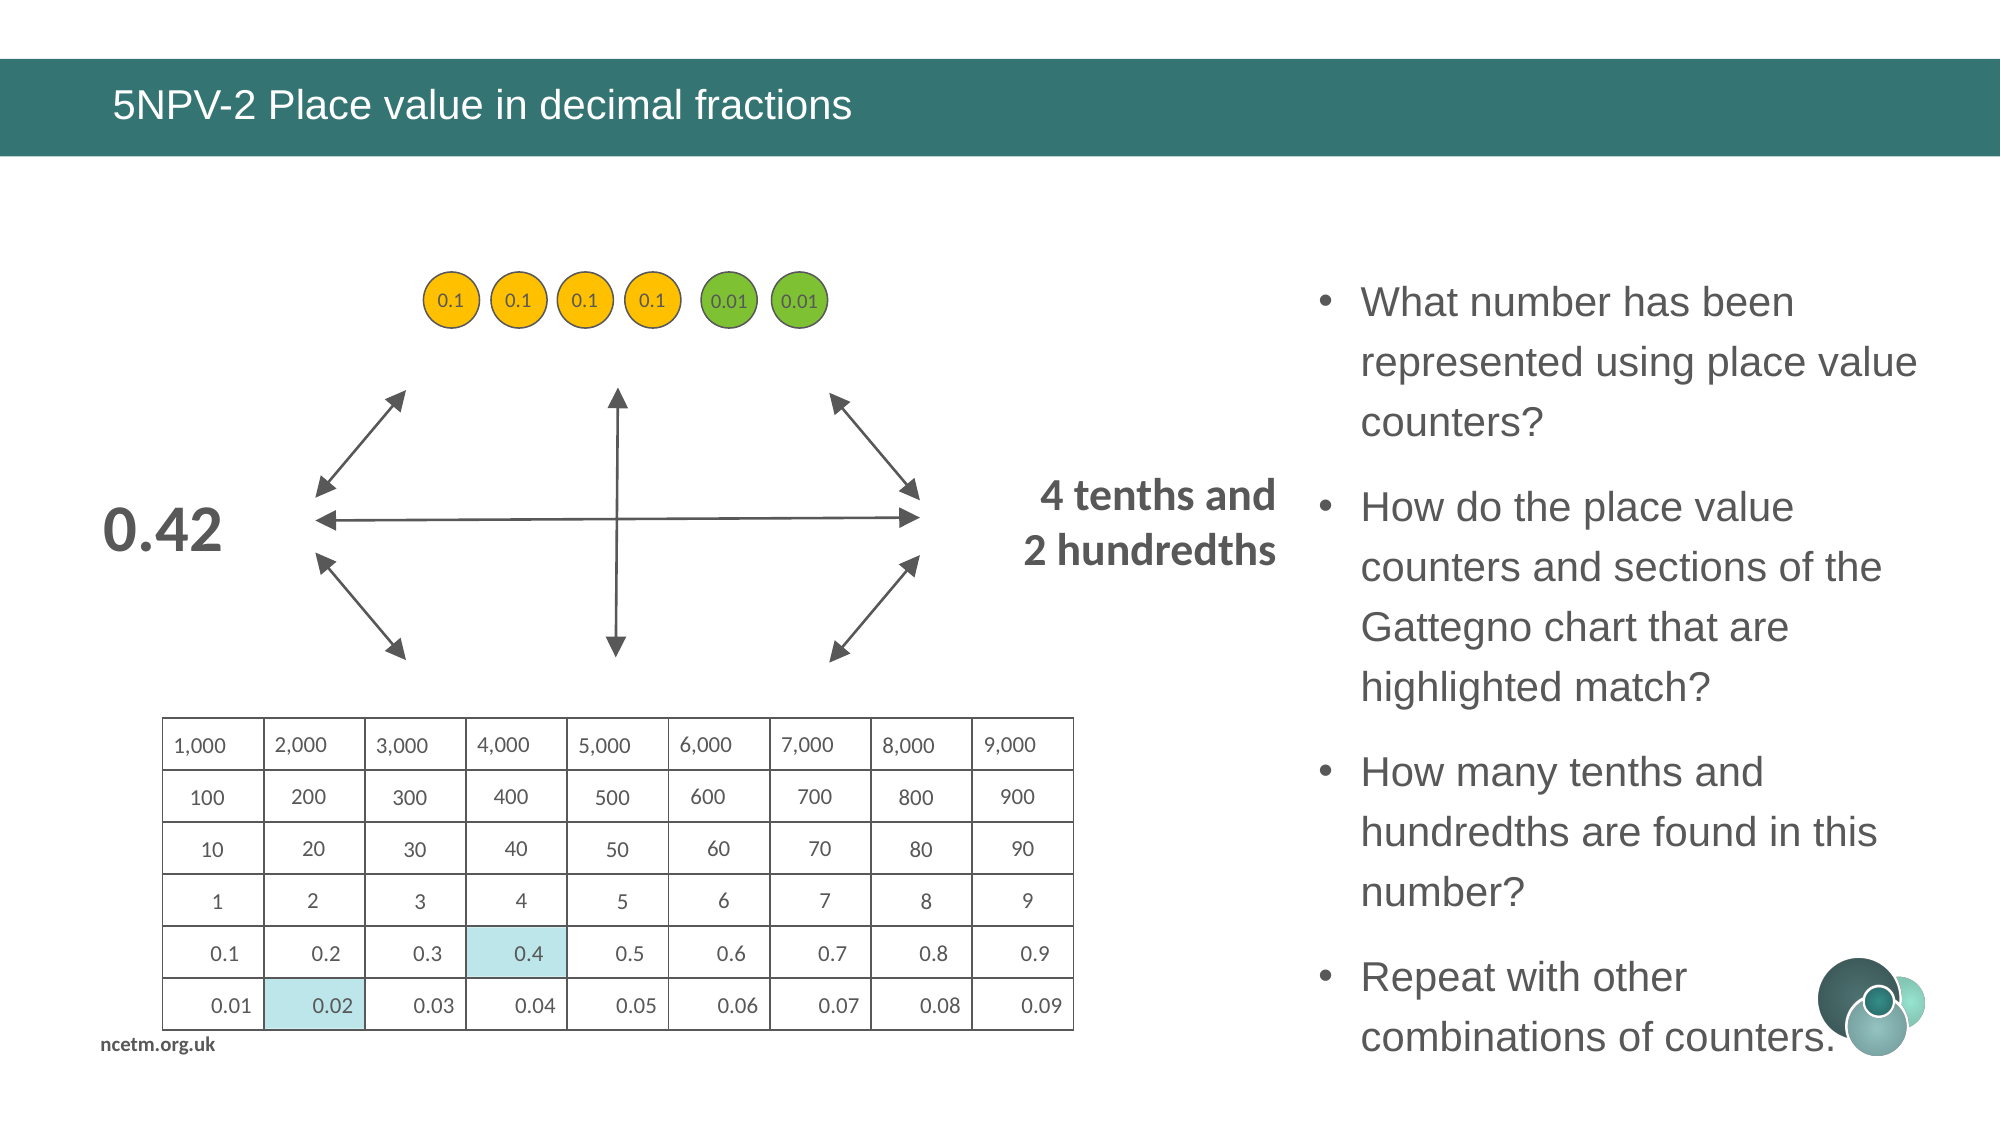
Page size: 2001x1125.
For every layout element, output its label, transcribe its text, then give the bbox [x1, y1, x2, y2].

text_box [618, 517, 920, 521]
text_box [155, 722, 1083, 1026]
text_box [315, 390, 407, 498]
text_box 0.42 [89, 477, 238, 573]
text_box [315, 552, 407, 661]
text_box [829, 392, 920, 501]
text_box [829, 555, 920, 663]
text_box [416, 271, 835, 329]
text_box What number has been represented using place value counters? How do the place value counters and sections of the Gattegno chart that are highlighted match? How many tenths and hundredths are found in this number? Repeat with other combinations of counters. [1303, 257, 1941, 1080]
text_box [315, 517, 615, 521]
text_box 4 tenths and 2 hundredths [1008, 457, 1292, 582]
title 5NPV-2 Place value in decimal fractions [97, 76, 1945, 147]
